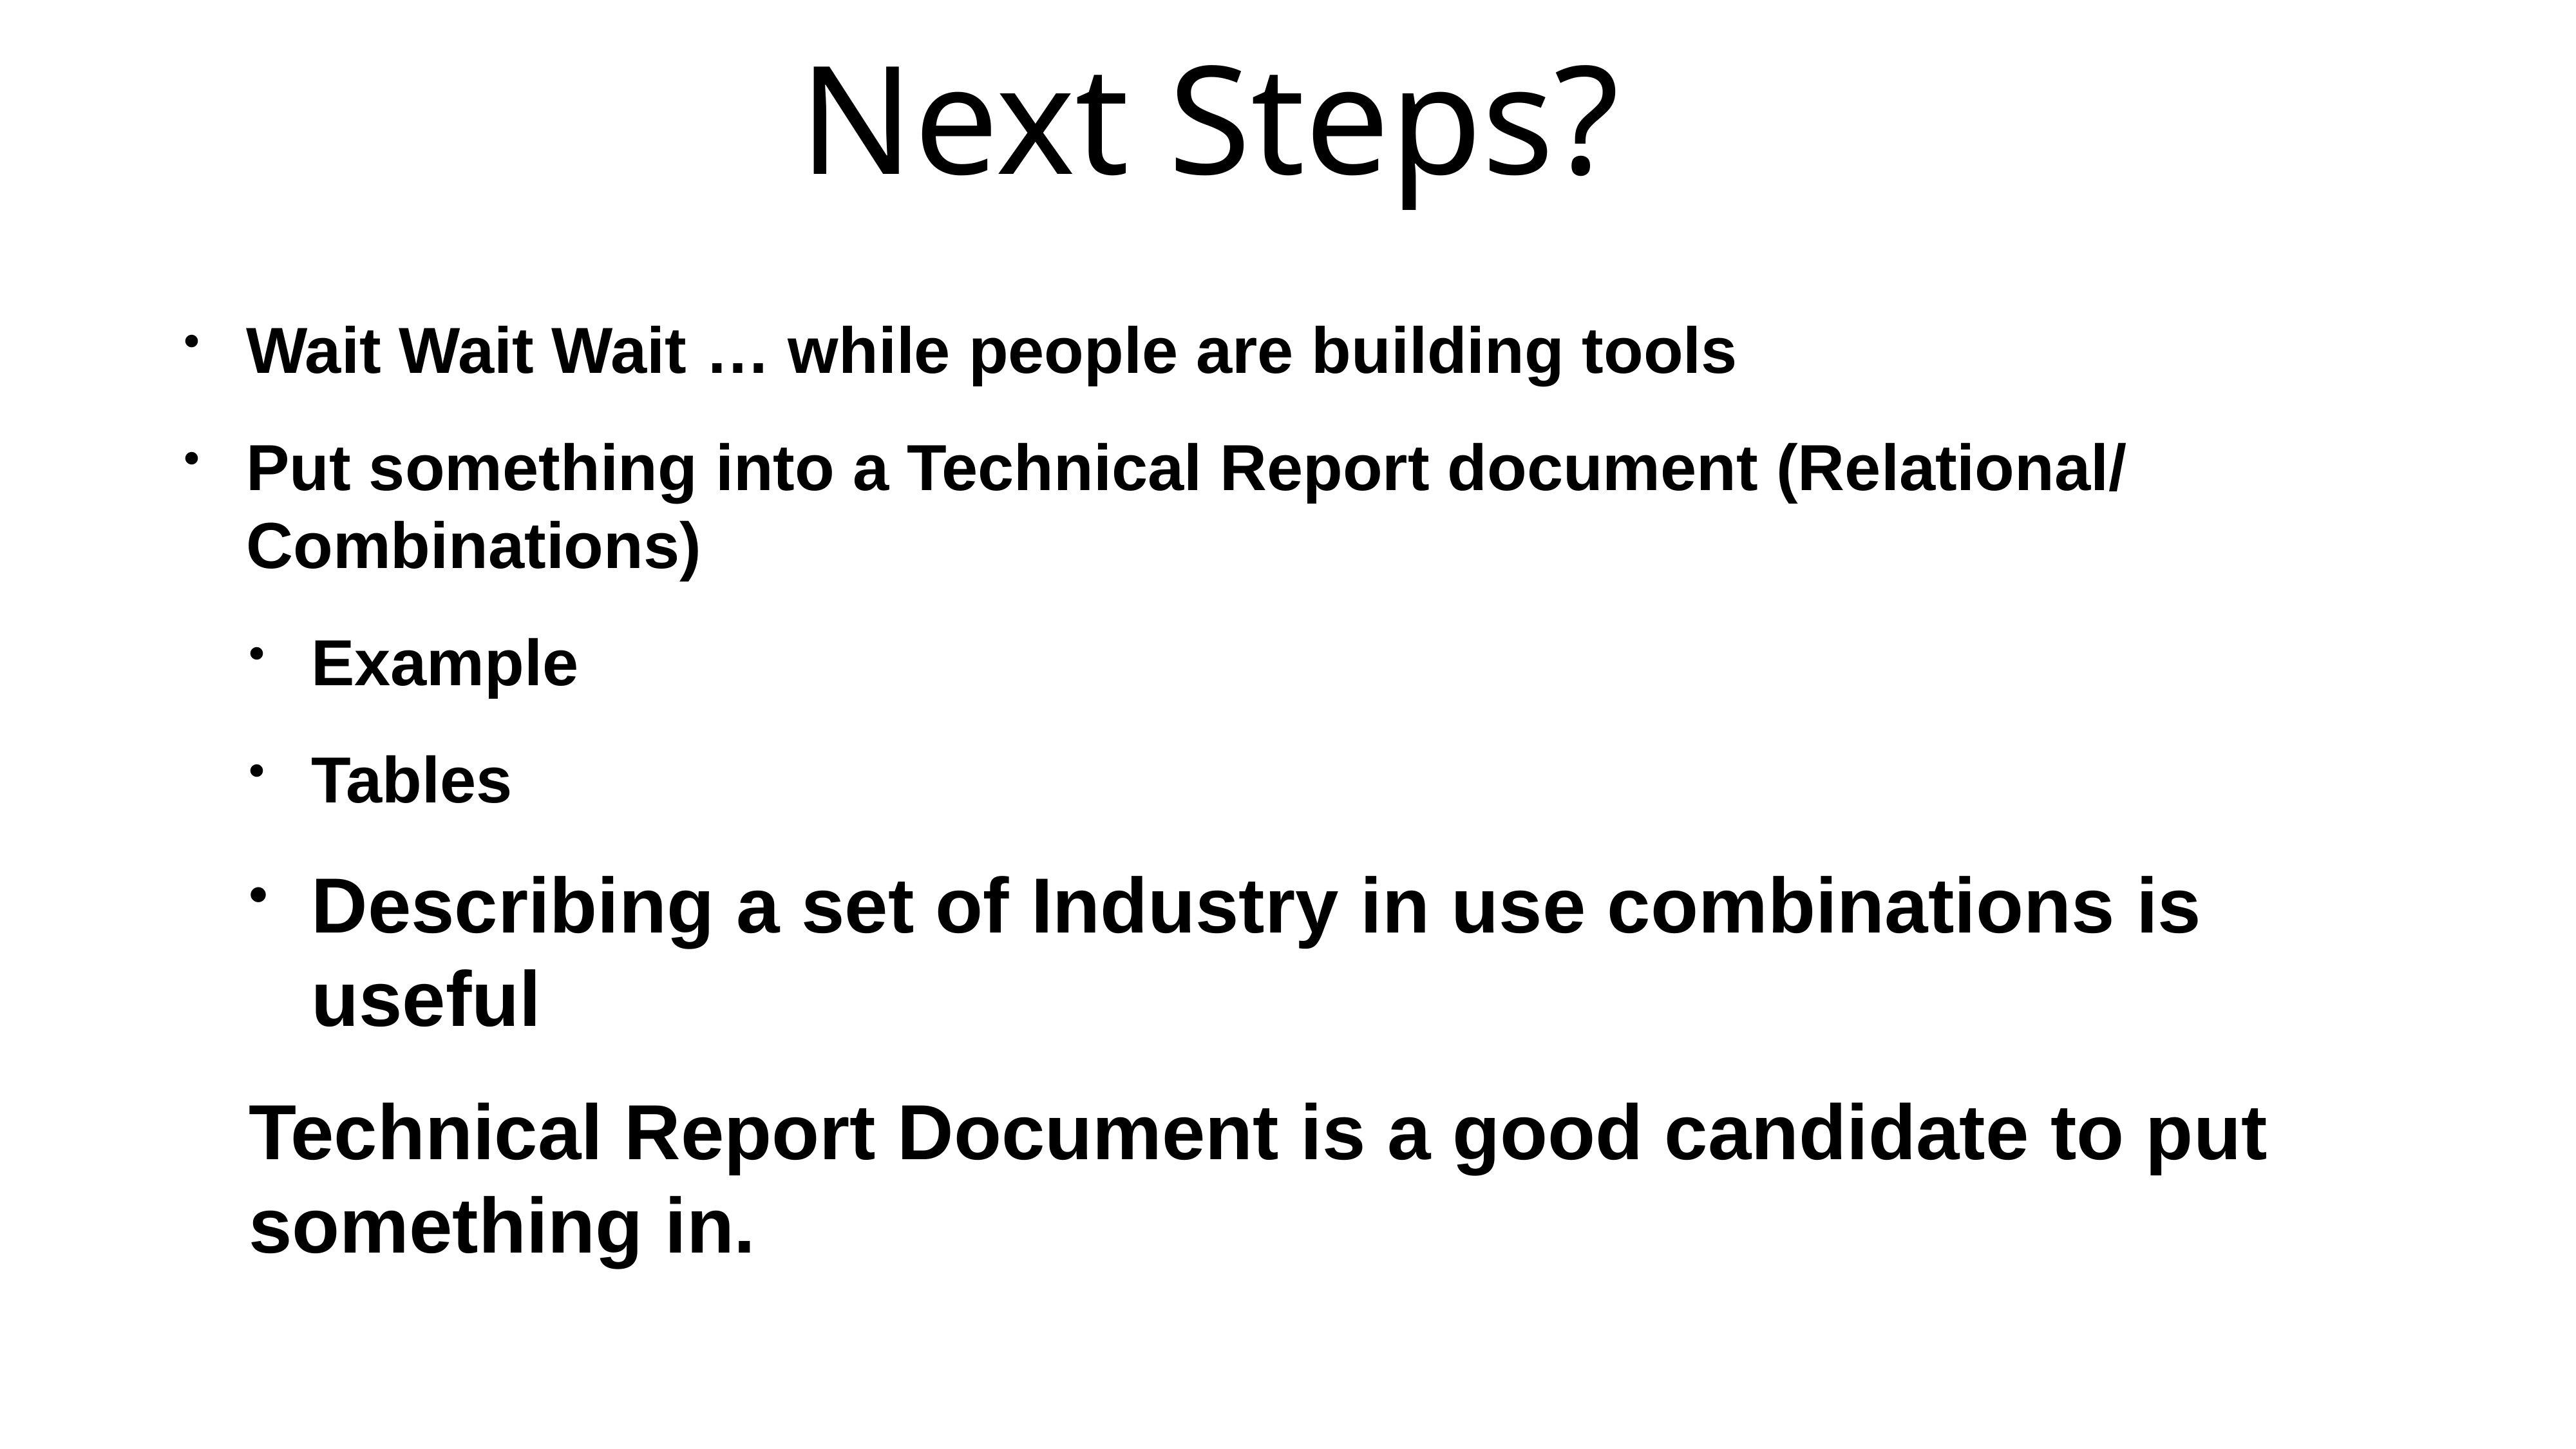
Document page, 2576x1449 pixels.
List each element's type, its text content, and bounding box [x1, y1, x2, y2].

list Wait Wait Wait … while people are building tools Put something into a Technical Report document (Relational/ Combinations) Example Tables Describing a set of Industry in use combinations is useful Technical Report Document is a good candidate to put something in. [178, 301, 2398, 1275]
title Next Steps? [203, 0, 2216, 236]
